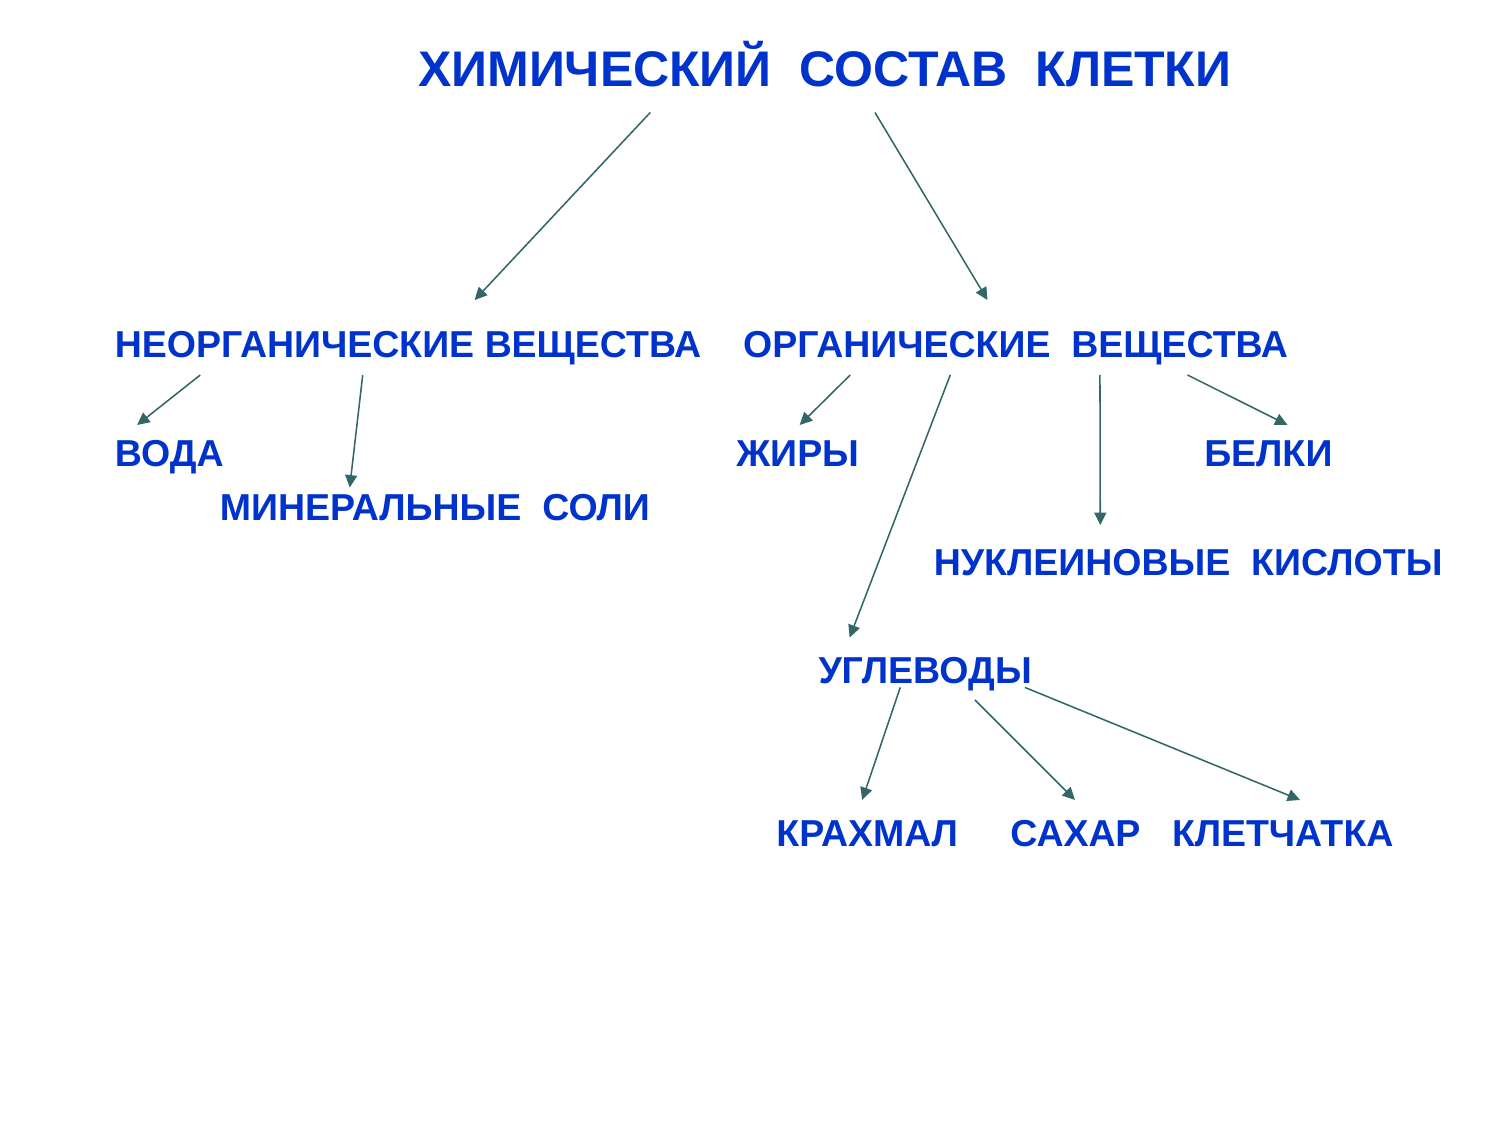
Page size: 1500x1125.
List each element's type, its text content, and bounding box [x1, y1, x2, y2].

text_box [137, 374, 201, 425]
text_box НЕОРГАНИЧЕСКИЕ ВЕЩЕСТВА ОРГАНИЧЕСКИЕ ВЕЩЕСТВА ВОДА ЖИРЫ БЕЛКИ МИНЕРАЛЬНЫЕ СОЛИ НУКЛЕИНОВЫЕ КИСЛОТЫ УГЛЕВОДЫ КРАХМАЛ САХАР КЛЕТЧАТКА [99, 312, 1463, 988]
text_box [860, 687, 901, 800]
text_box [799, 374, 851, 425]
text_box [345, 374, 363, 488]
text_box [1024, 687, 1300, 802]
text_box [474, 112, 651, 300]
text_box [1187, 374, 1288, 425]
text_box [874, 112, 988, 300]
text_box [1094, 374, 1107, 526]
text_box [848, 374, 951, 638]
text_box ХИМИЧЕСКИЙ СОСТАВ КЛЕТКИ [249, 28, 1400, 284]
text_box [974, 699, 1075, 800]
